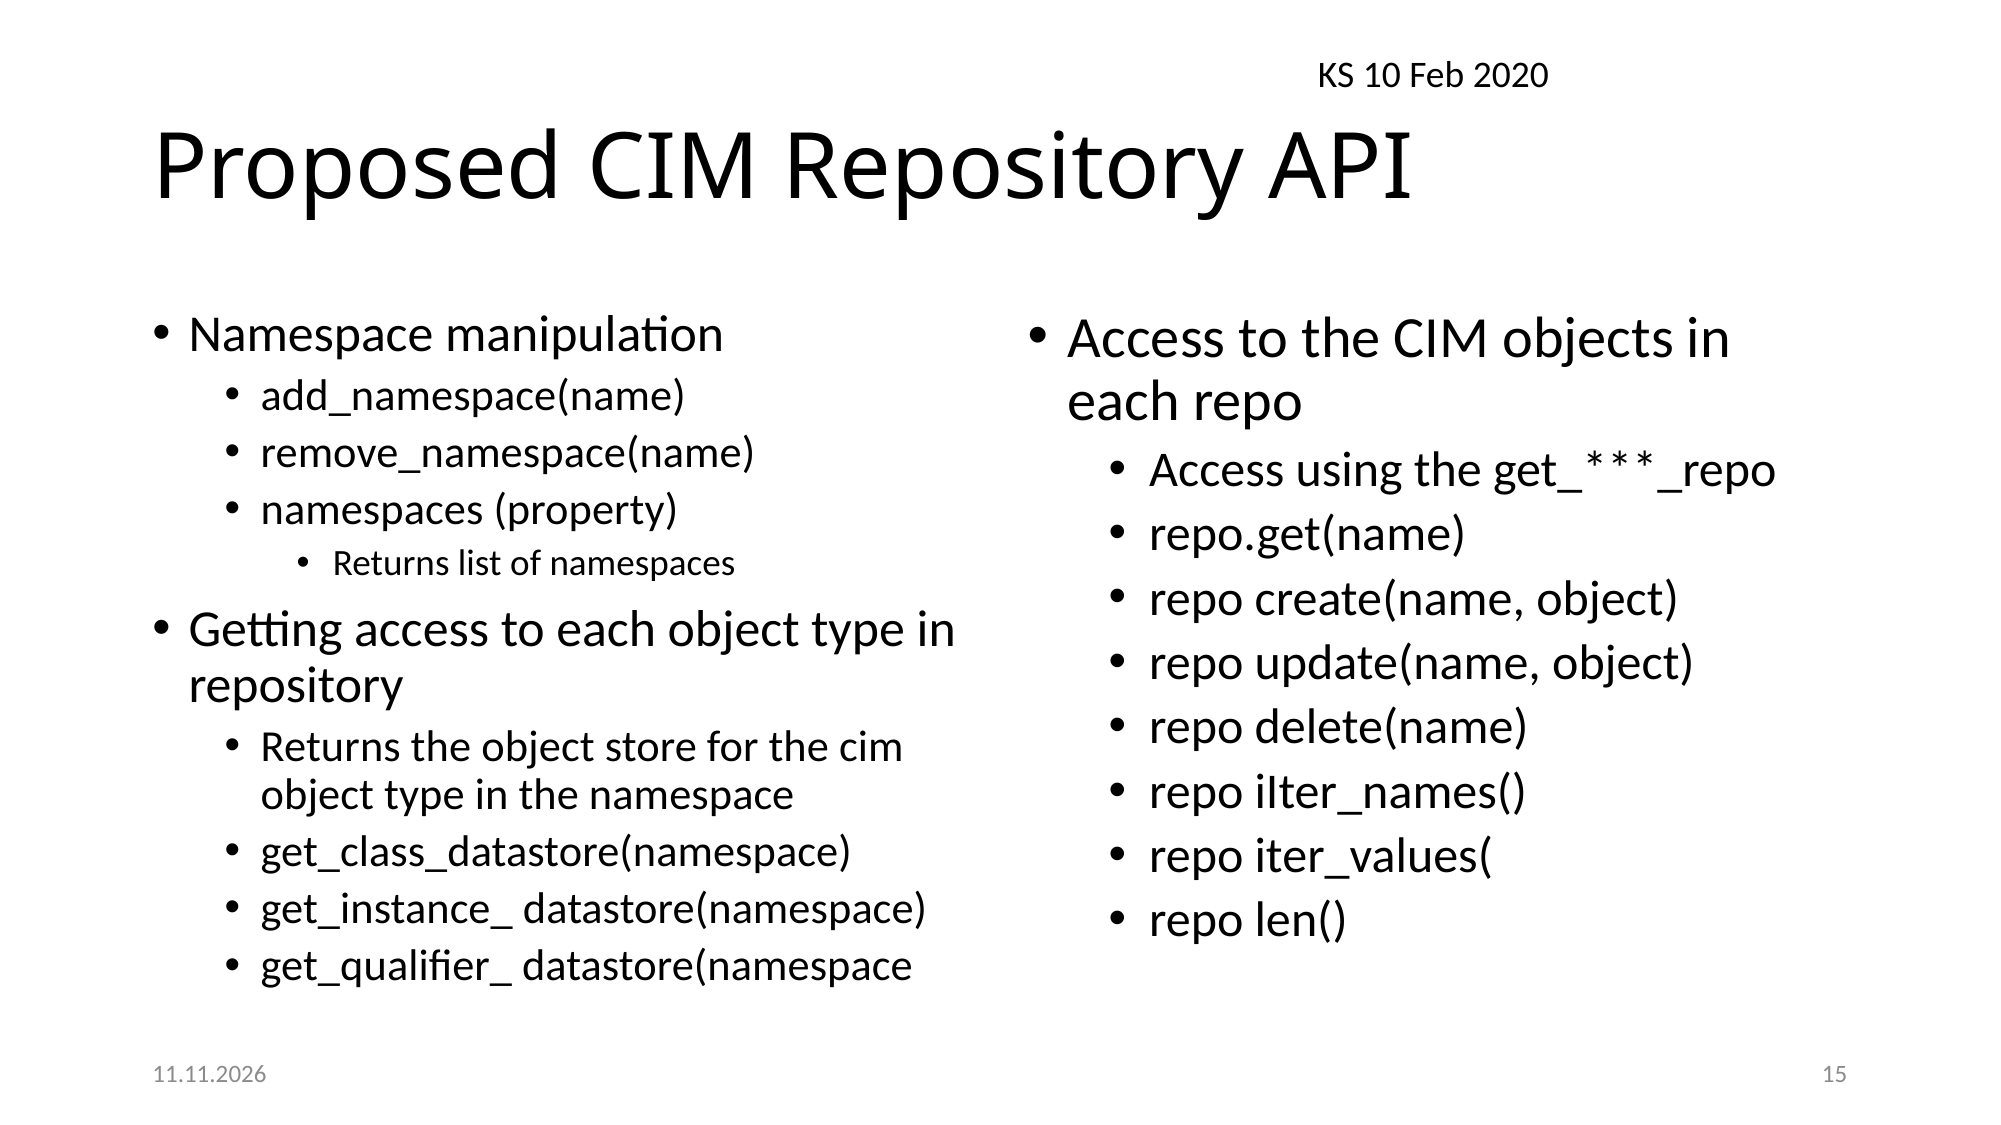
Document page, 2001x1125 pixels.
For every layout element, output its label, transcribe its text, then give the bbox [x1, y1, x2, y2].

list Namespace manipulation add_namespace(name) remove_namespace(name) namespaces (property) Returns list of namespaces Getting access to each object type in repository Returns the object store for the cim object type in the namespace get_class_datastore(namespace) get_instance_ datastore(namespace) get_qualifier_ datastore(namespace [137, 299, 988, 1014]
title Proposed CIM Repository API [137, 59, 1863, 278]
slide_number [137, 1042, 588, 1103]
slide_number 15 [1412, 1042, 1863, 1103]
list Access to the CIM objects in each repo Access using the get_***_repo repo.get(name) repo create(name, object) repo update(name, object) repo delete(name) repo iIter_names() repo iter_values( repo len() [1012, 299, 1863, 1014]
text_box KS 10 Feb 2020 [1303, 42, 1818, 103]
